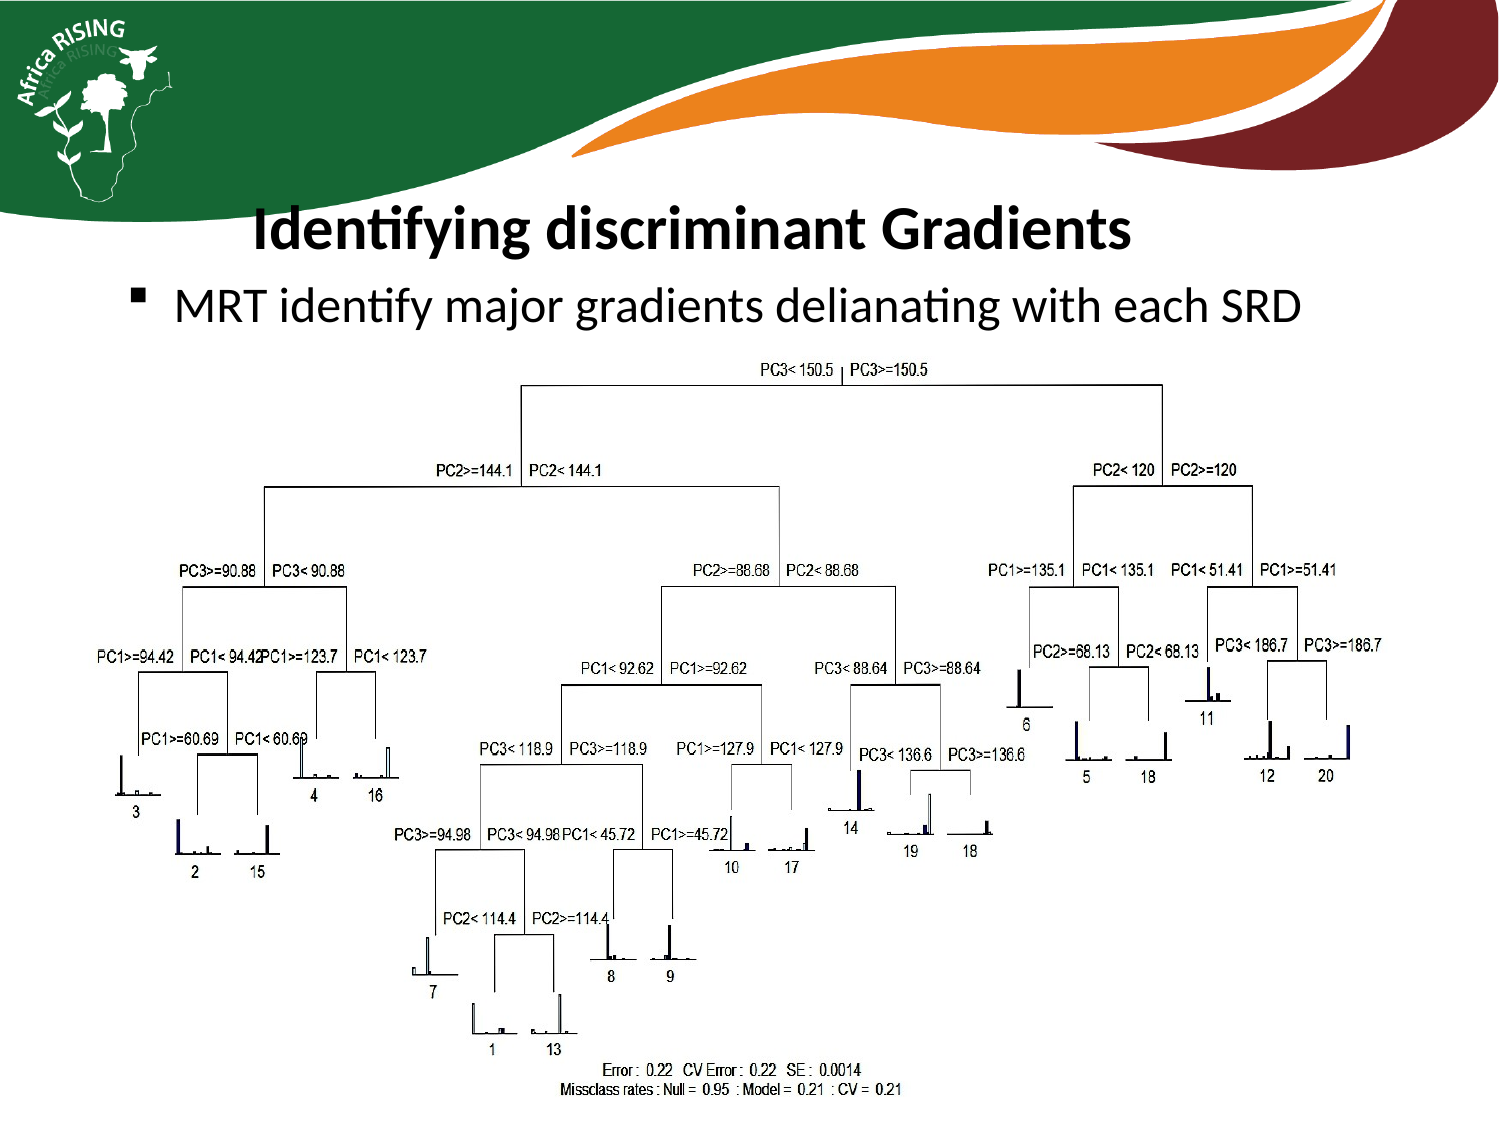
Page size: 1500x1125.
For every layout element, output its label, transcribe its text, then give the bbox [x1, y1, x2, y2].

picture [74, 340, 1388, 1101]
title Identifying discriminant Gradients [237, 174, 1275, 264]
text_box MRT identify major gradients delianating with each SRD [112, 264, 1425, 340]
picture [0, 0, 1499, 222]
